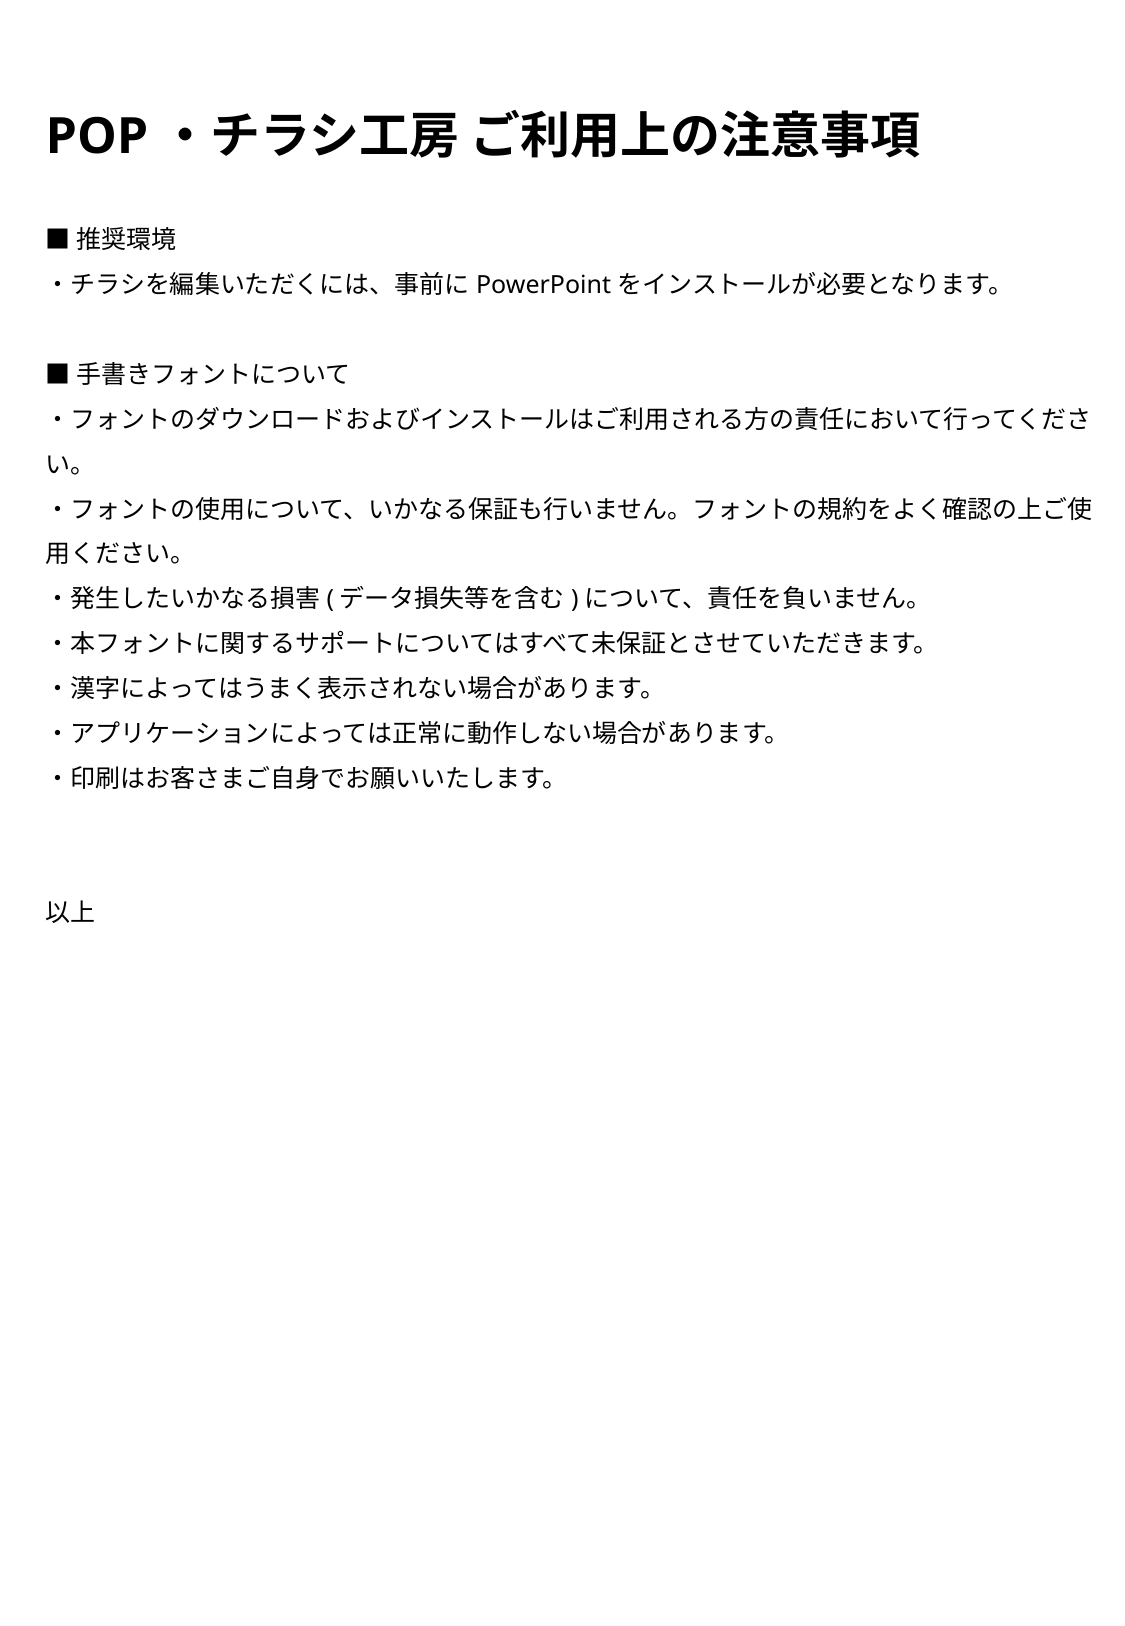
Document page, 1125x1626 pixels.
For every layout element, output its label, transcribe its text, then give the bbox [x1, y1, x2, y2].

text_box POP・チラシ工房 ご利用上の注意事項 ■推奨環境 ・チラシを編集いただくには、事前にPowerPointをインストールが必要となります。 ■手書きフォントについて ・フォントのダウンロードおよびインストールはご利用される方の責任において行ってください。 ・フォントの使用について、いかなる保証も行いません。フォントの規約をよく確認の上ご使用ください。 ・発生したいかなる損害(データ損失等を含む)について、責任を負いません。 ・本フォントに関するサポートについてはすべて未保証とさせていただきます。 ・漢字によってはうまく表示されない場合があります。 ・アプリケーションによっては正常に動作しない場合があります。 ・印刷はお客さまご自身でお願いいたします。 以上 [30, 66, 1124, 820]
